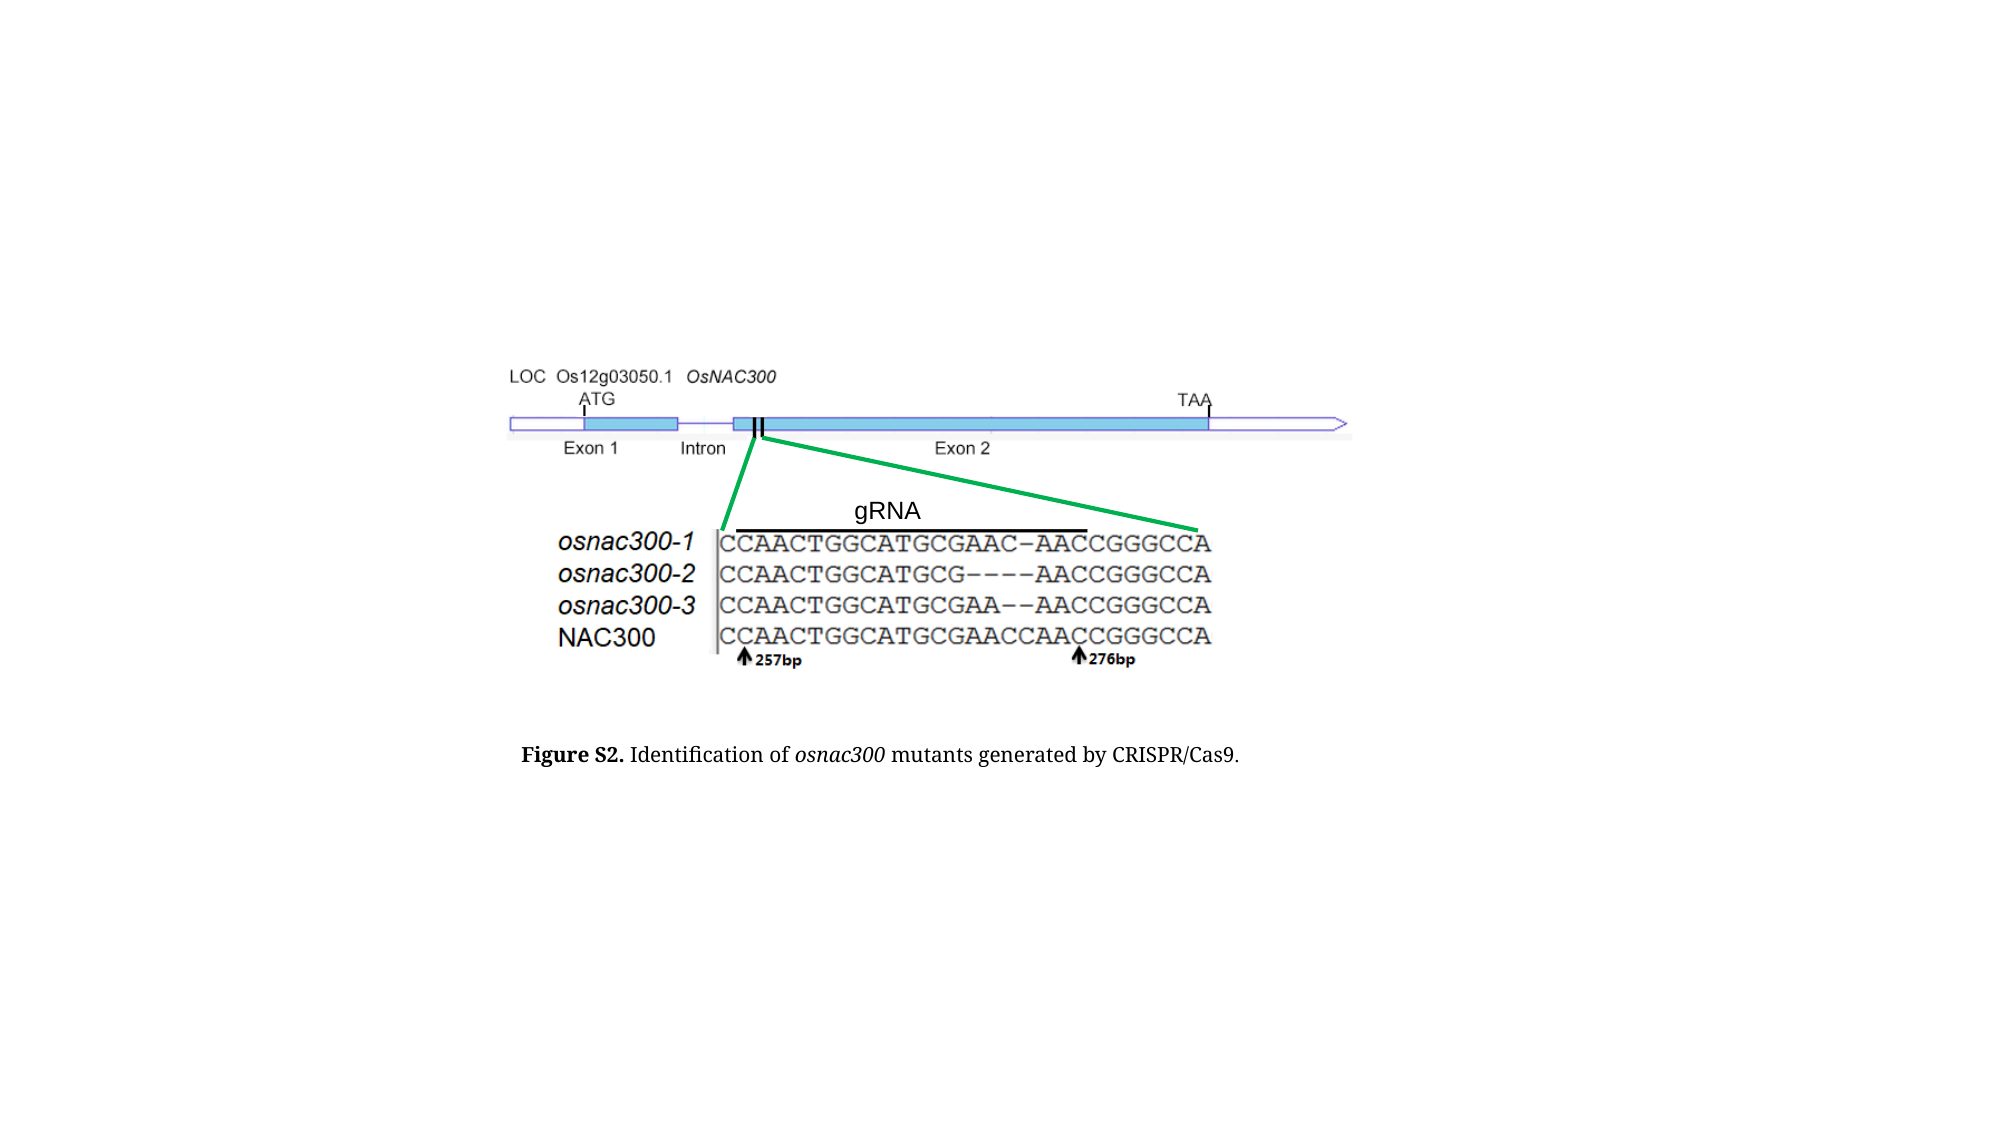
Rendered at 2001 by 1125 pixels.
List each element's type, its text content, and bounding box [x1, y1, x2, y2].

text_box Figure S2. Identification of osnac300 mutants generated by CRISPR/Cas9. [506, 734, 1790, 775]
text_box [506, 333, 1353, 671]
